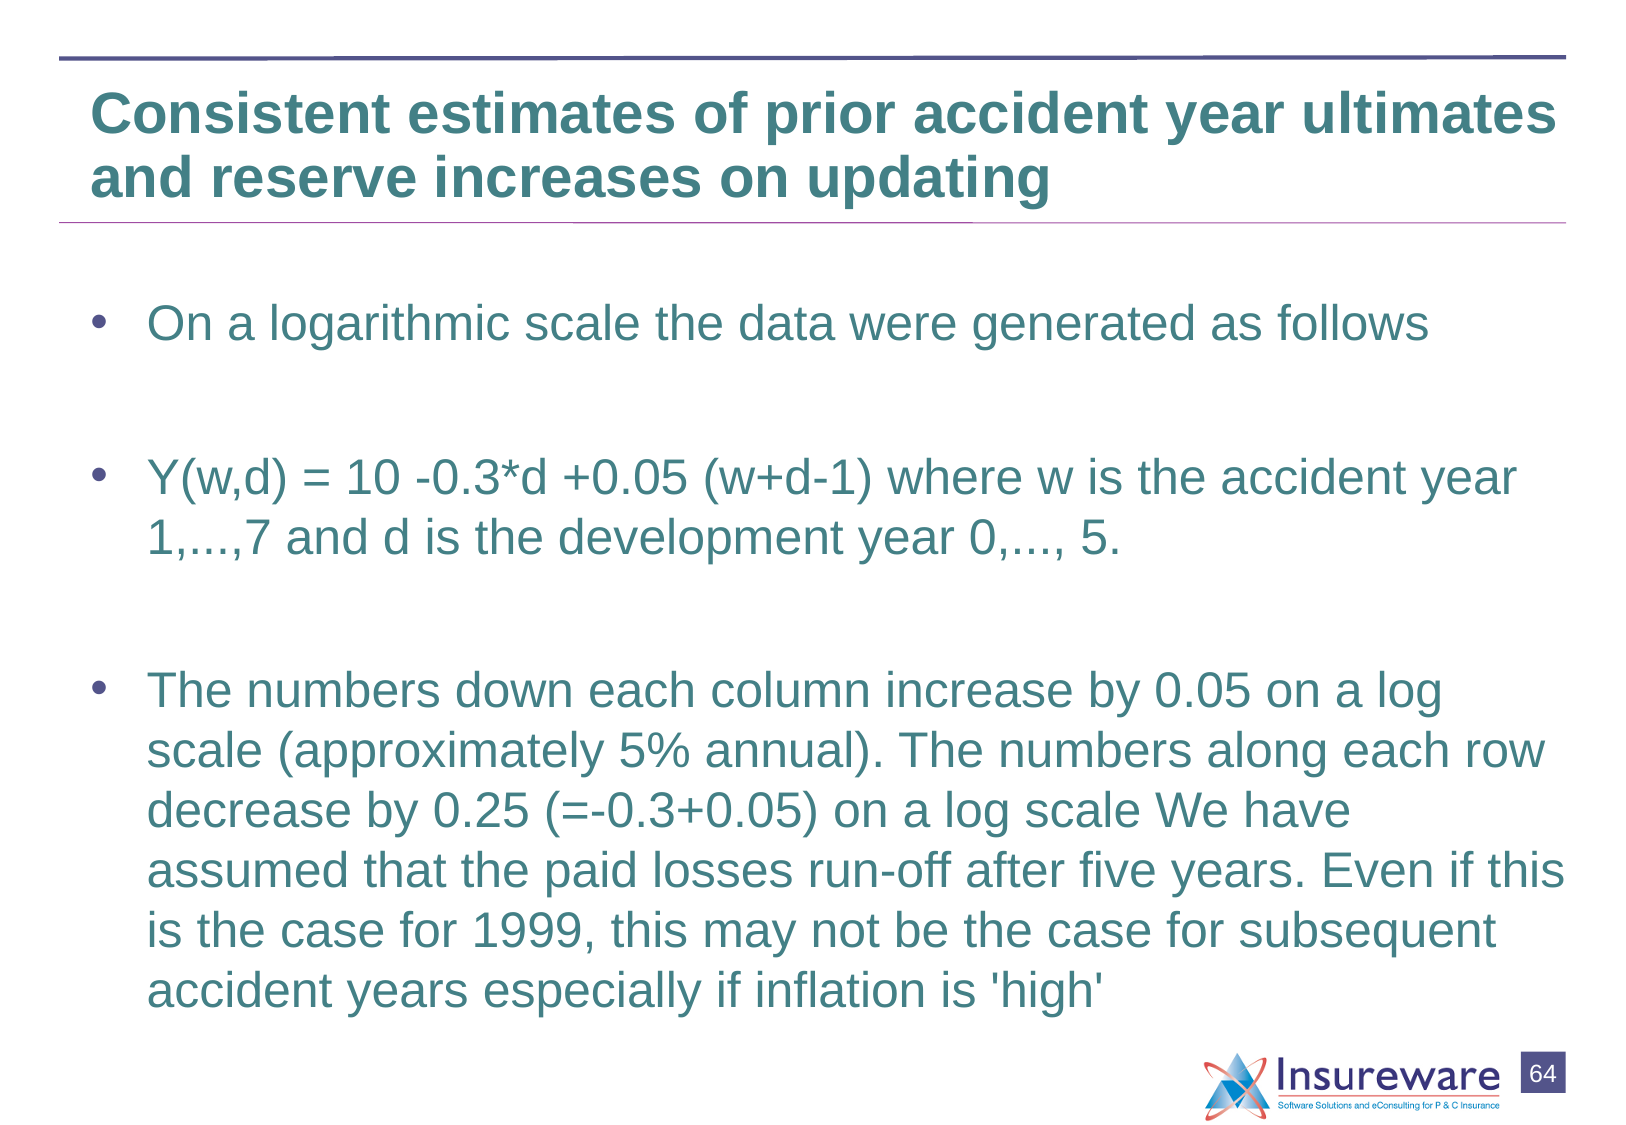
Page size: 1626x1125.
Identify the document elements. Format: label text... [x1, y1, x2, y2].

list On a logarithmic scale the data were generated as follows Y(w,d) = 10 -0.3*d +0.05 (w+d-1) where w is the accident year 1,...,7 and d is the development year 0,..., 5. The numbers down each column increase by 0.05 on a log scale (approximately 5% annual). The numbers along each row decrease by 0.25 (=-0.3+0.05) on a log scale We have assumed that the paid losses run-off after five years. Even if this is the case for 1999, this may not be the case for subsequent accident years especially if inflation is 'high' [90, 290, 1568, 1048]
title Consistent estimates of prior accident year ultimates and reserve increases on updating [90, 79, 1568, 204]
slide_number 63 [1520, 1051, 1566, 1093]
picture [1202, 1052, 1500, 1122]
